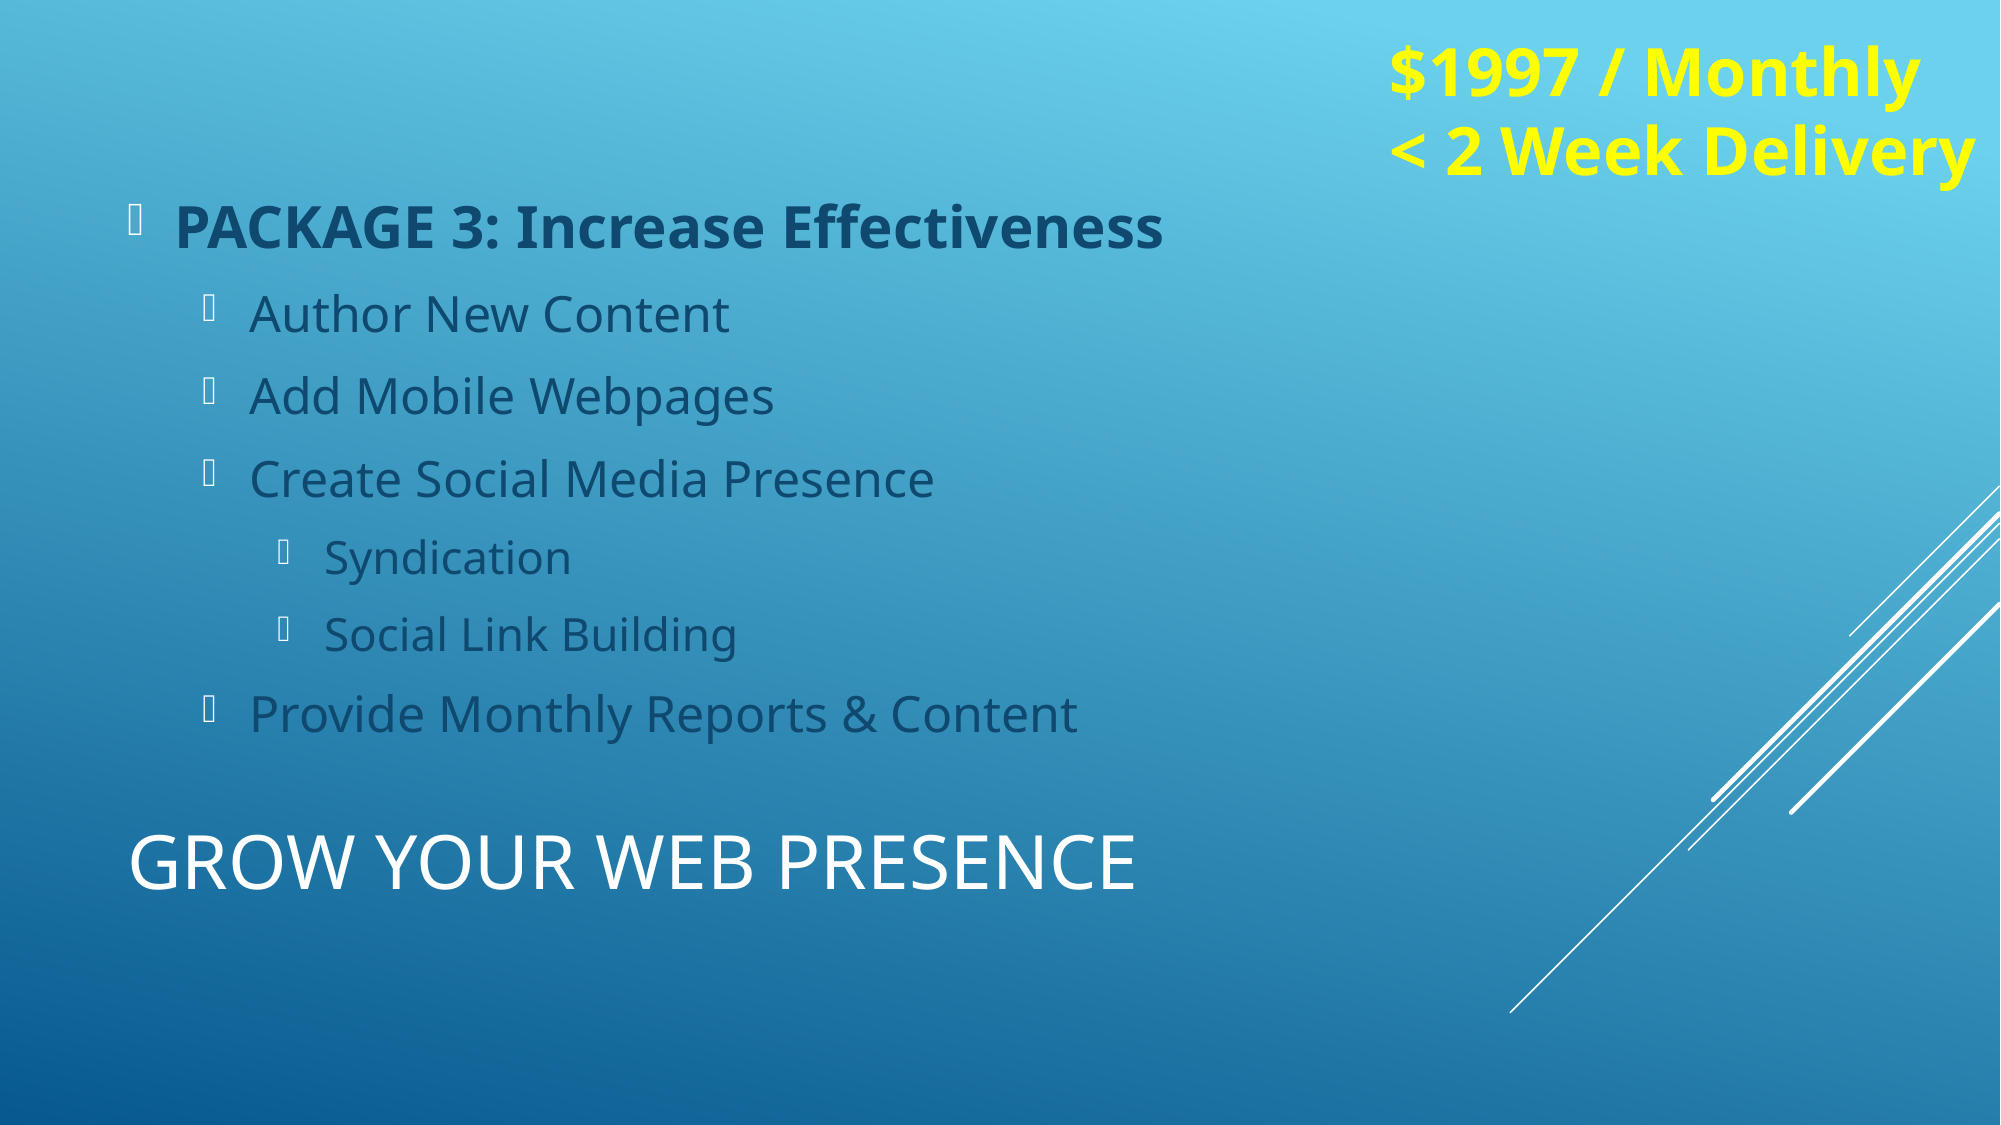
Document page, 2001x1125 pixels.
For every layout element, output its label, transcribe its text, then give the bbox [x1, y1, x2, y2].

title Grow your web presence [112, 763, 1513, 984]
text_box $1997 / Monthly < 2 Week Delivery [1375, 21, 2000, 197]
list PACKAGE 3: Increase Effectiveness Author New Content Add Mobile Webpages Create Social Media Presence Syndication Social Link Building Provide Monthly Reports & Content [112, 169, 1513, 763]
